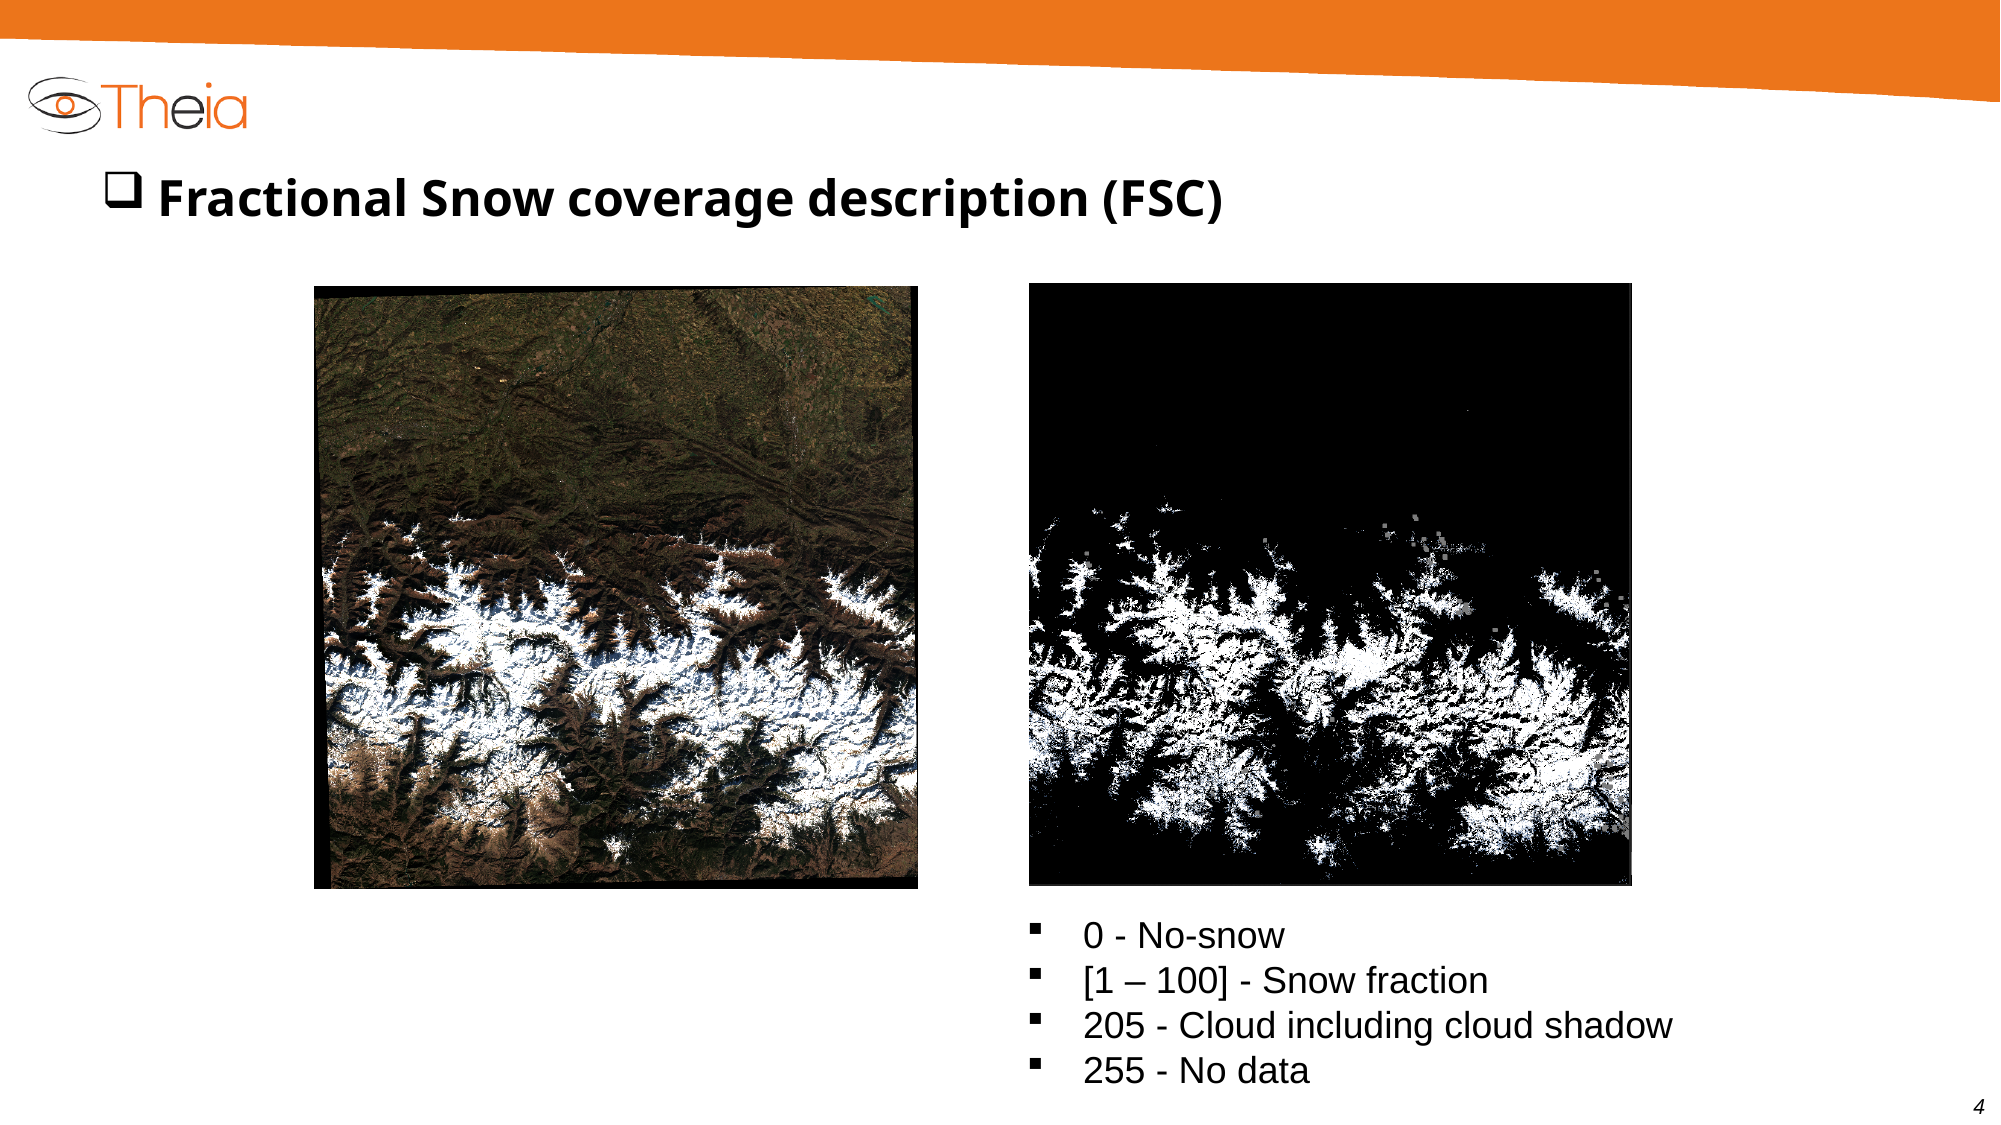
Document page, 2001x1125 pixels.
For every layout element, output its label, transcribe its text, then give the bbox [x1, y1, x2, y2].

title Fractional Snow coverage description (FSC) [86, 160, 1887, 233]
picture [314, 286, 918, 890]
picture [1028, 283, 1633, 886]
picture [0, 0, 2000, 153]
list 0 - No-snow [1 – 100] - Snow fraction 205 - Cloud including cloud shadow 255 - No data [1011, 652, 1733, 1125]
